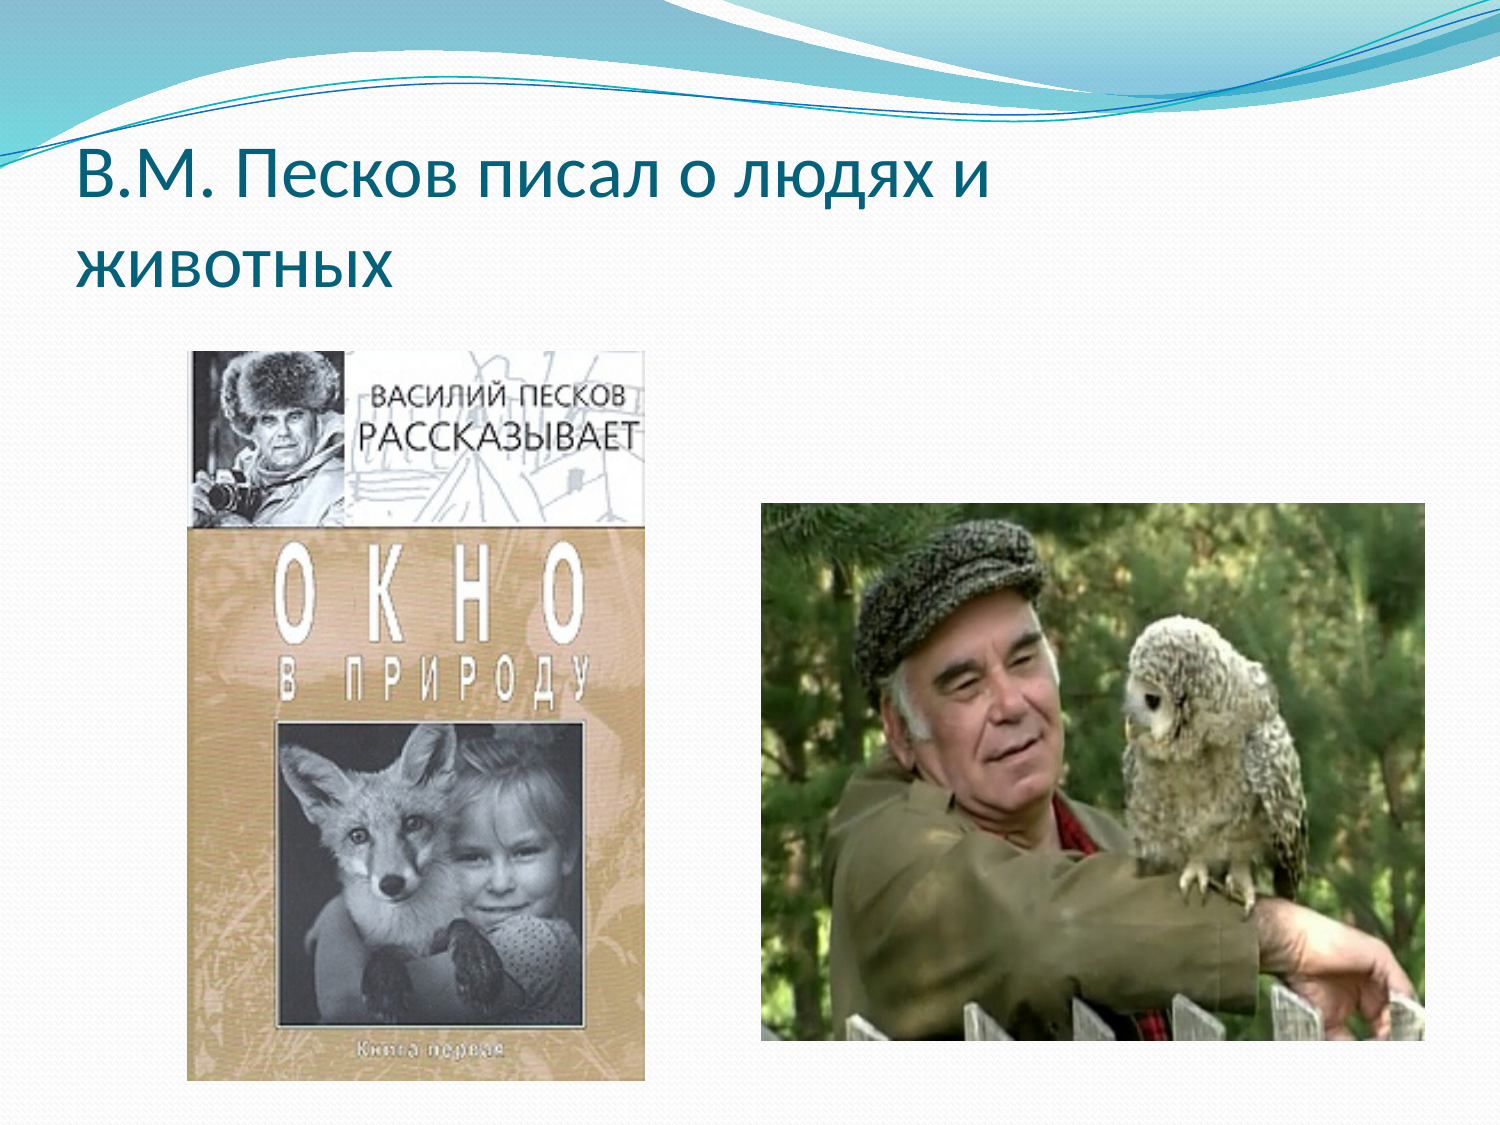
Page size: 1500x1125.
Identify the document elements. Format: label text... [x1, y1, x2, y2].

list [761, 503, 1425, 1041]
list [187, 351, 645, 1081]
title В.М. Песков писал о людях и животных [75, 115, 1425, 303]
